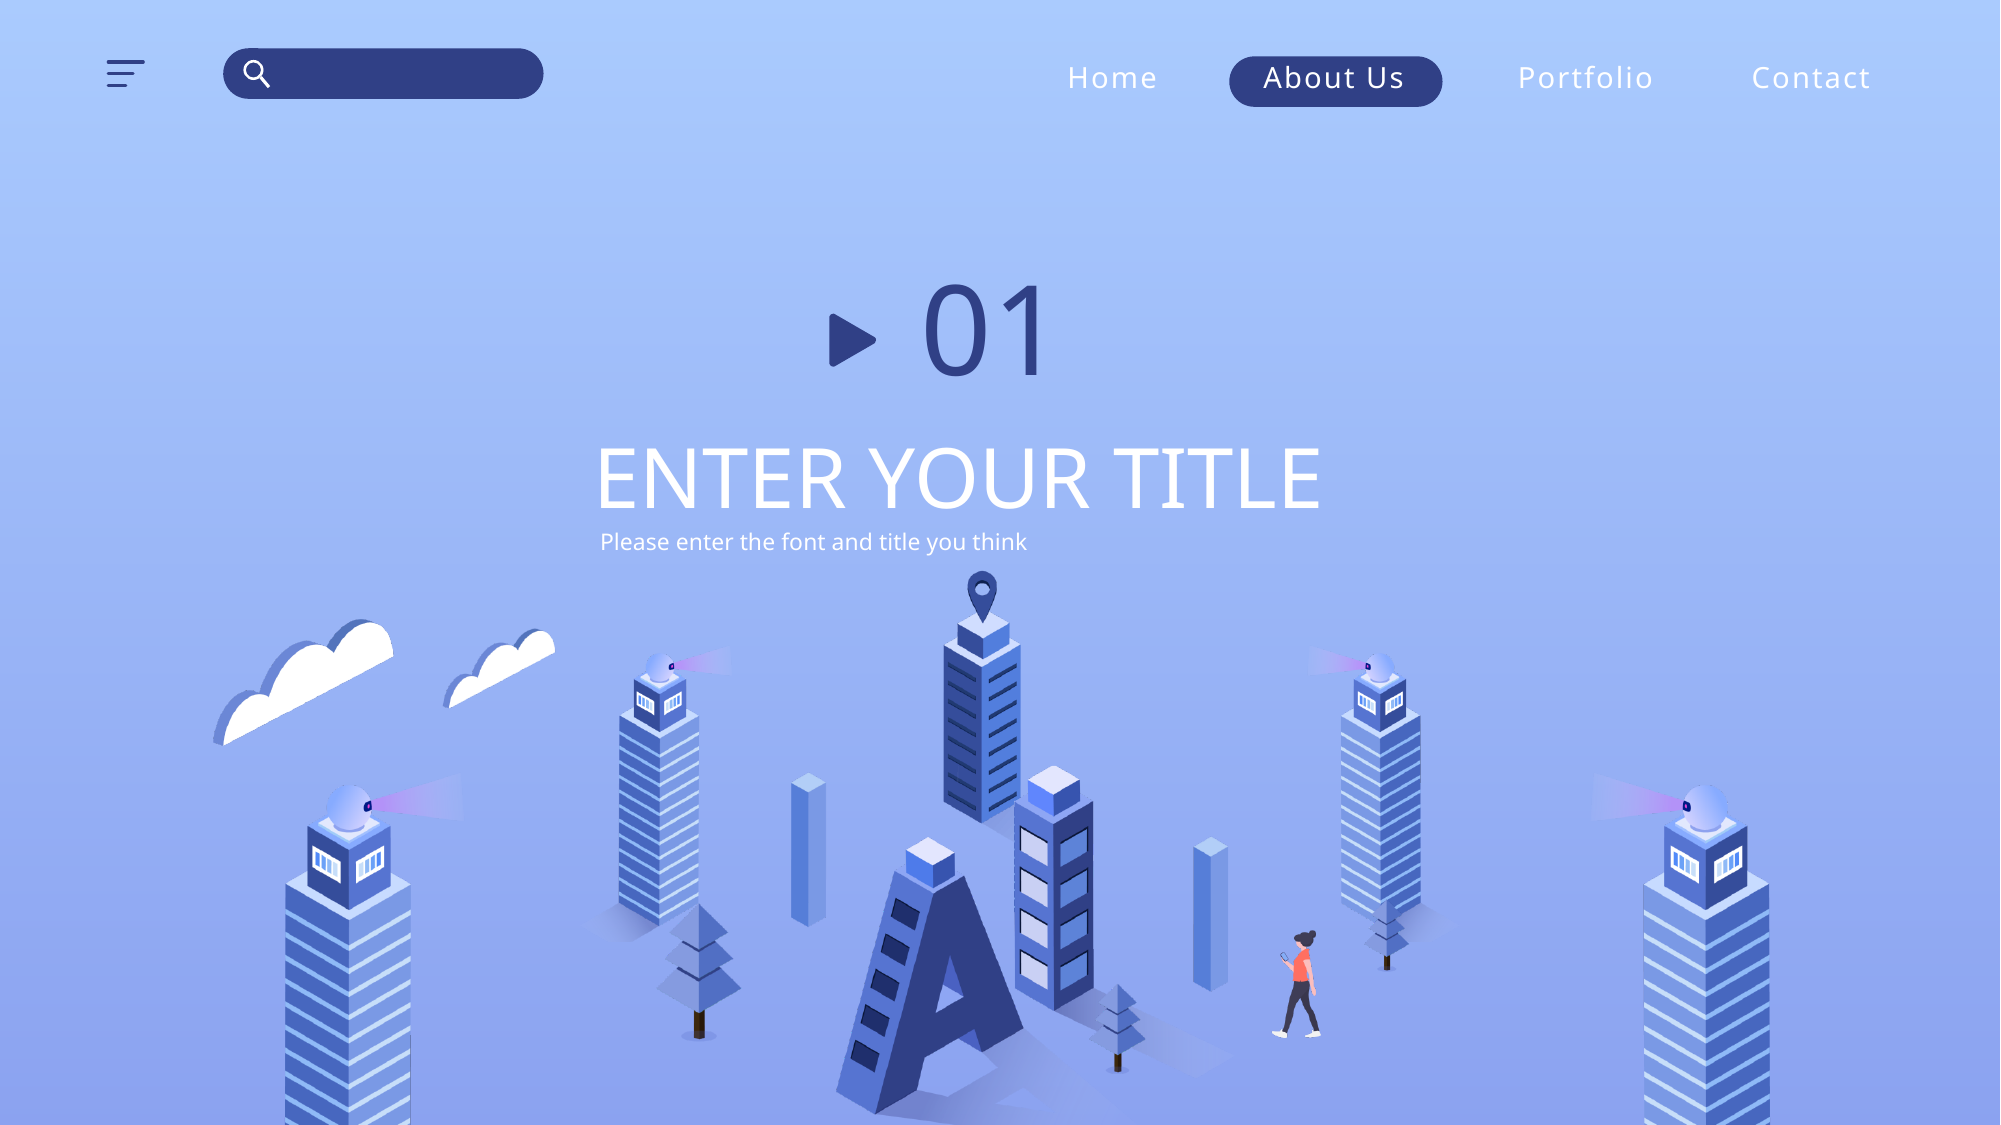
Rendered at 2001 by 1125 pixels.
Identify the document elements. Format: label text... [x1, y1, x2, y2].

picture [167, 604, 768, 1125]
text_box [108, 48, 544, 99]
text_box Contact [1736, 52, 1895, 103]
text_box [578, 417, 1443, 564]
text_box Portfolio [1503, 52, 1668, 103]
picture [1587, 766, 1866, 1125]
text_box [829, 242, 1115, 410]
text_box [1229, 52, 1443, 107]
text_box Home [1052, 52, 1172, 103]
picture [771, 564, 1481, 1125]
